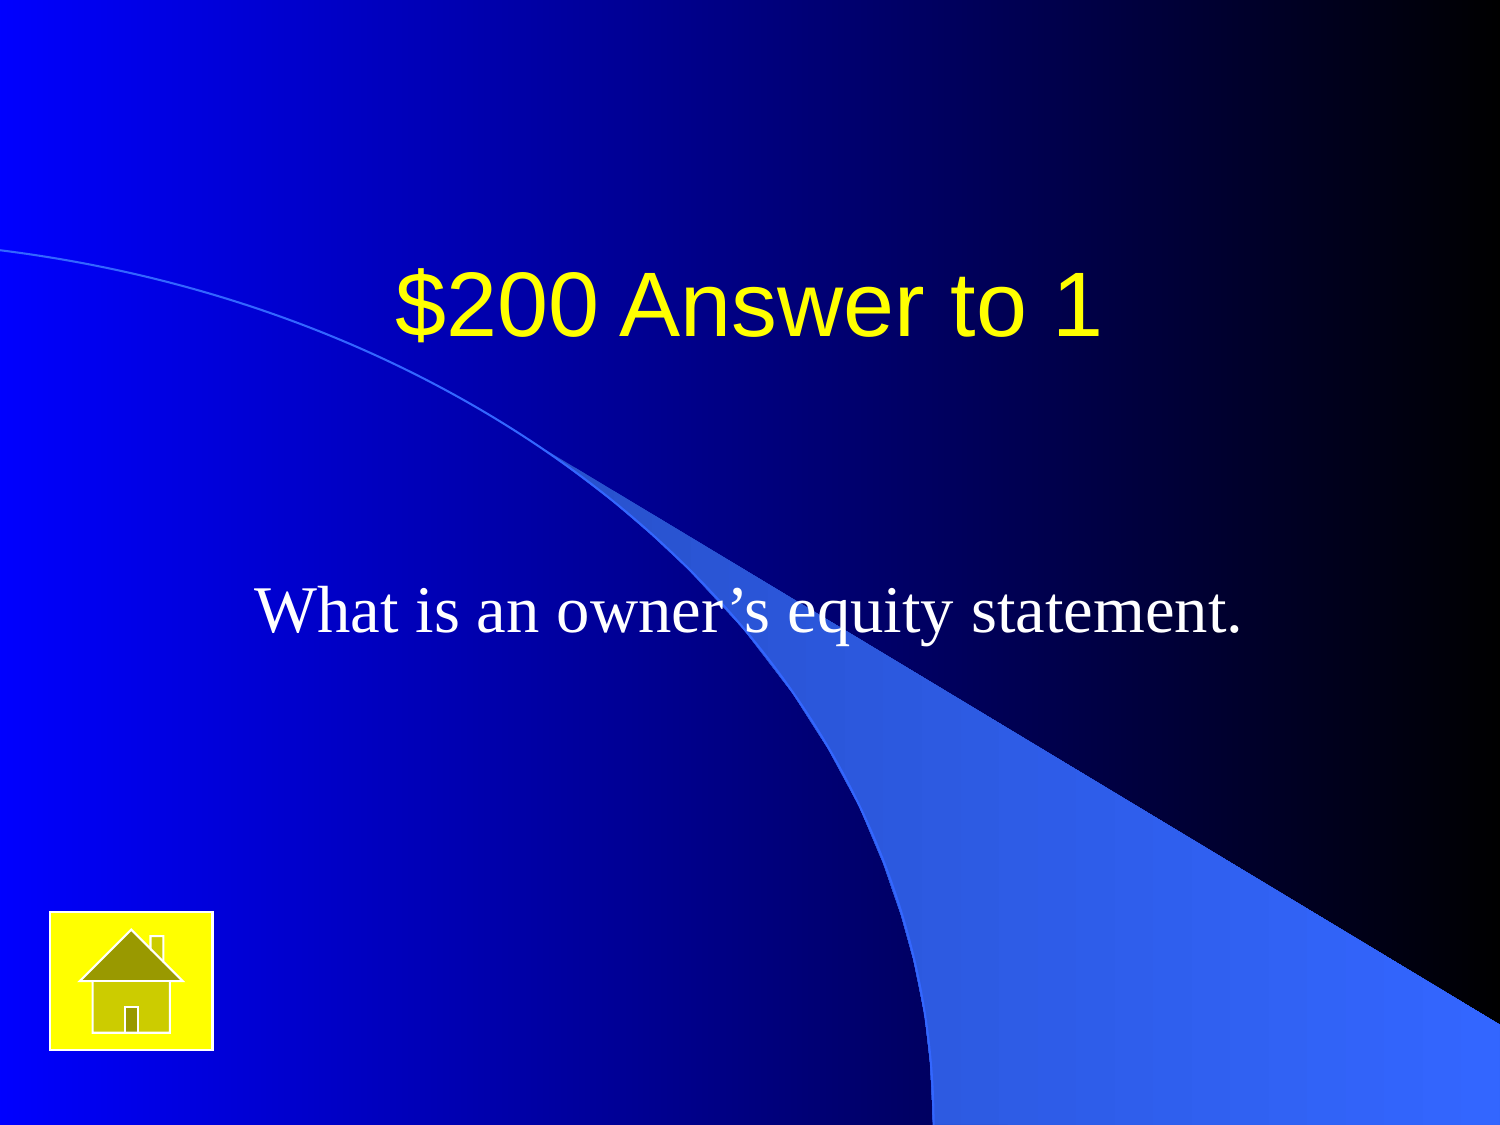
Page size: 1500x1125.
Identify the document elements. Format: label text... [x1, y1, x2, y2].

title $200 Answer to 1 [112, 174, 1388, 363]
subtitle What is an owner’s equity statement. [112, 462, 1388, 751]
